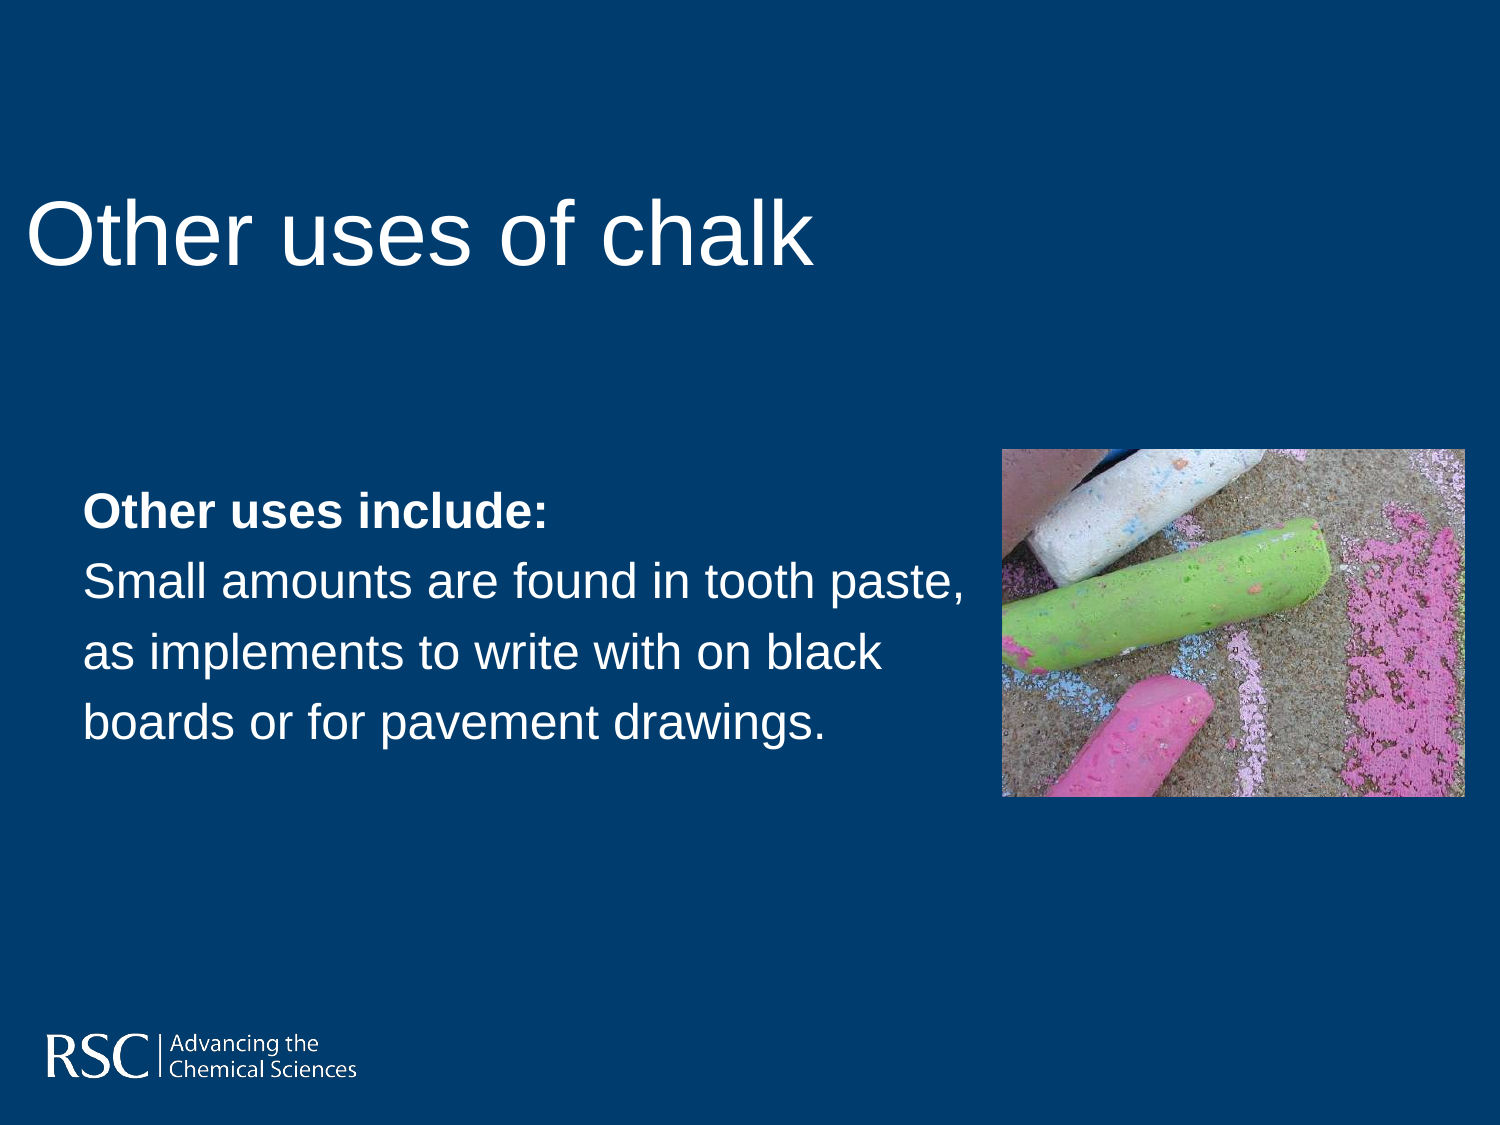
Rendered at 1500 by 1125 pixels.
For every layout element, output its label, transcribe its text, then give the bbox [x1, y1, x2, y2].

text_box Other uses of chalk [10, 187, 943, 291]
text_box Other uses include: Small amounts are found in tooth paste, as implements to write with on black boards or for pavement drawings. [39, 181, 1425, 993]
picture [1001, 449, 1466, 798]
picture [42, 1028, 362, 1082]
